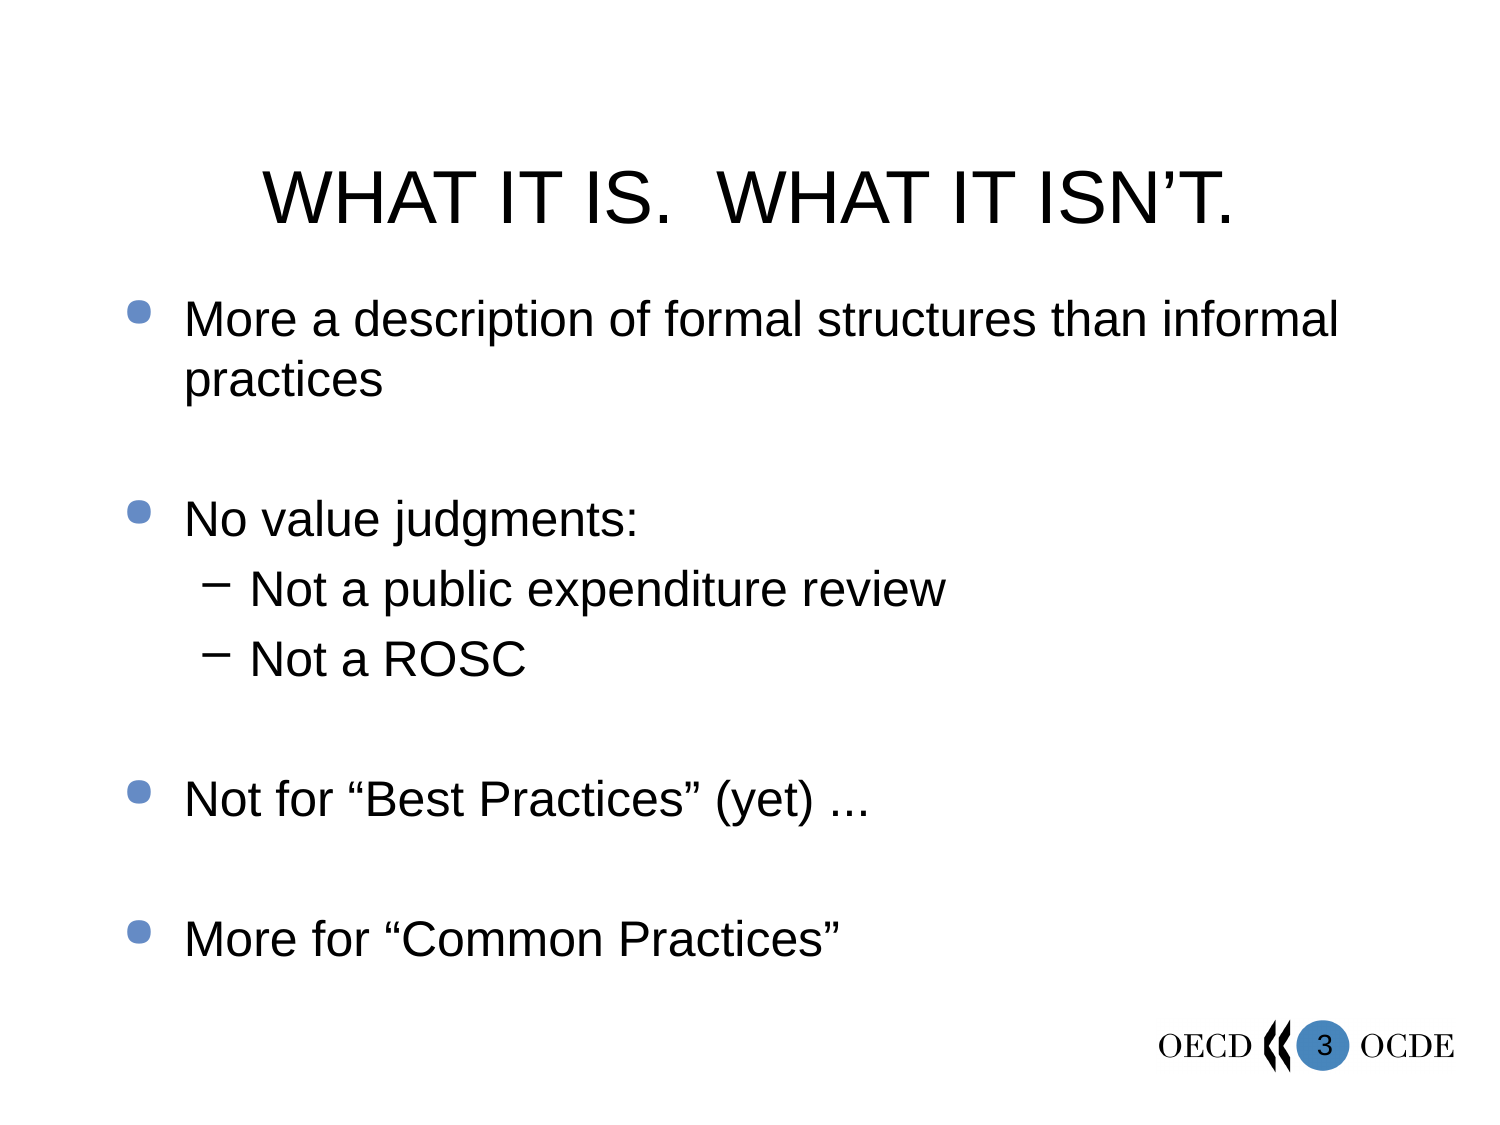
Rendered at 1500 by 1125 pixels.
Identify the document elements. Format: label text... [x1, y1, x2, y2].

title WHAT IT IS. WHAT IT ISN’T. [112, 99, 1388, 278]
list More a description of formal structures than informal practices No value judgments: Not a public expenditure review Not a ROSC Not for “Best Practices” (yet) ... More for “Common Practices” [112, 278, 1388, 1001]
picture [1156, 1018, 1456, 1074]
